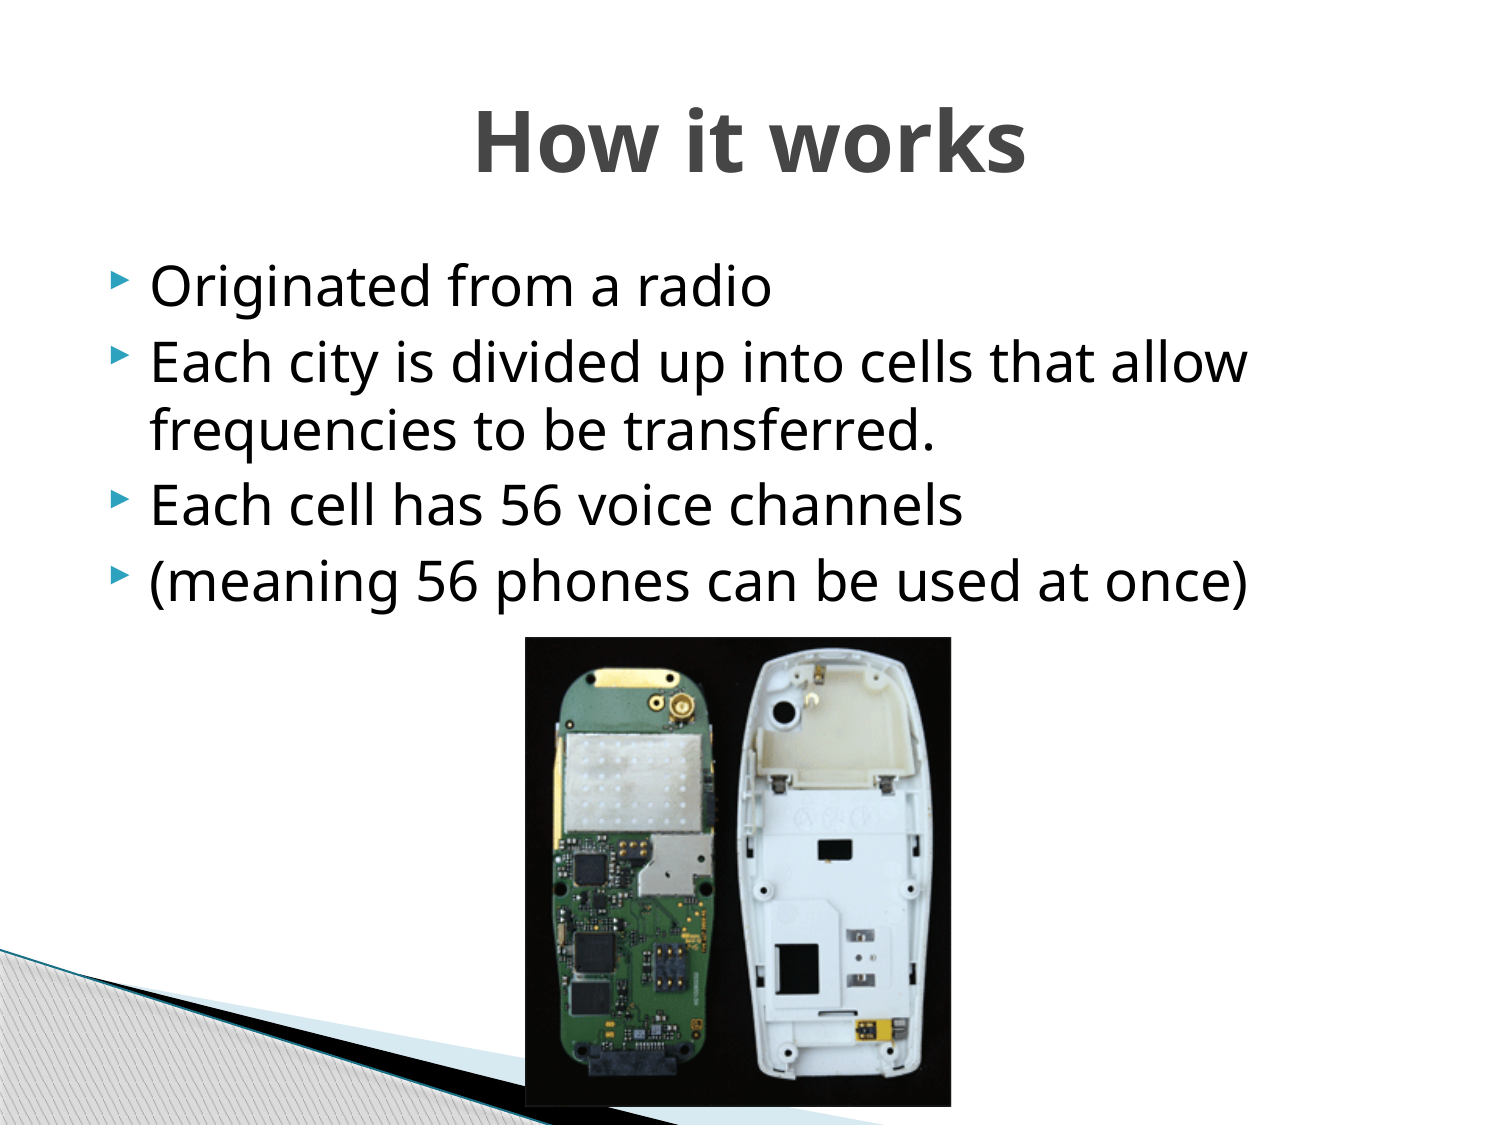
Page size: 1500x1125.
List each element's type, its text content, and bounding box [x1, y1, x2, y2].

list Originated from a radio Each city is divided up into cells that allow frequencies to be transferred. Each cell has 56 voice channels (meaning 56 phones can be used at once) [75, 243, 1425, 986]
picture [524, 637, 983, 1107]
title How it works [75, 45, 1425, 233]
